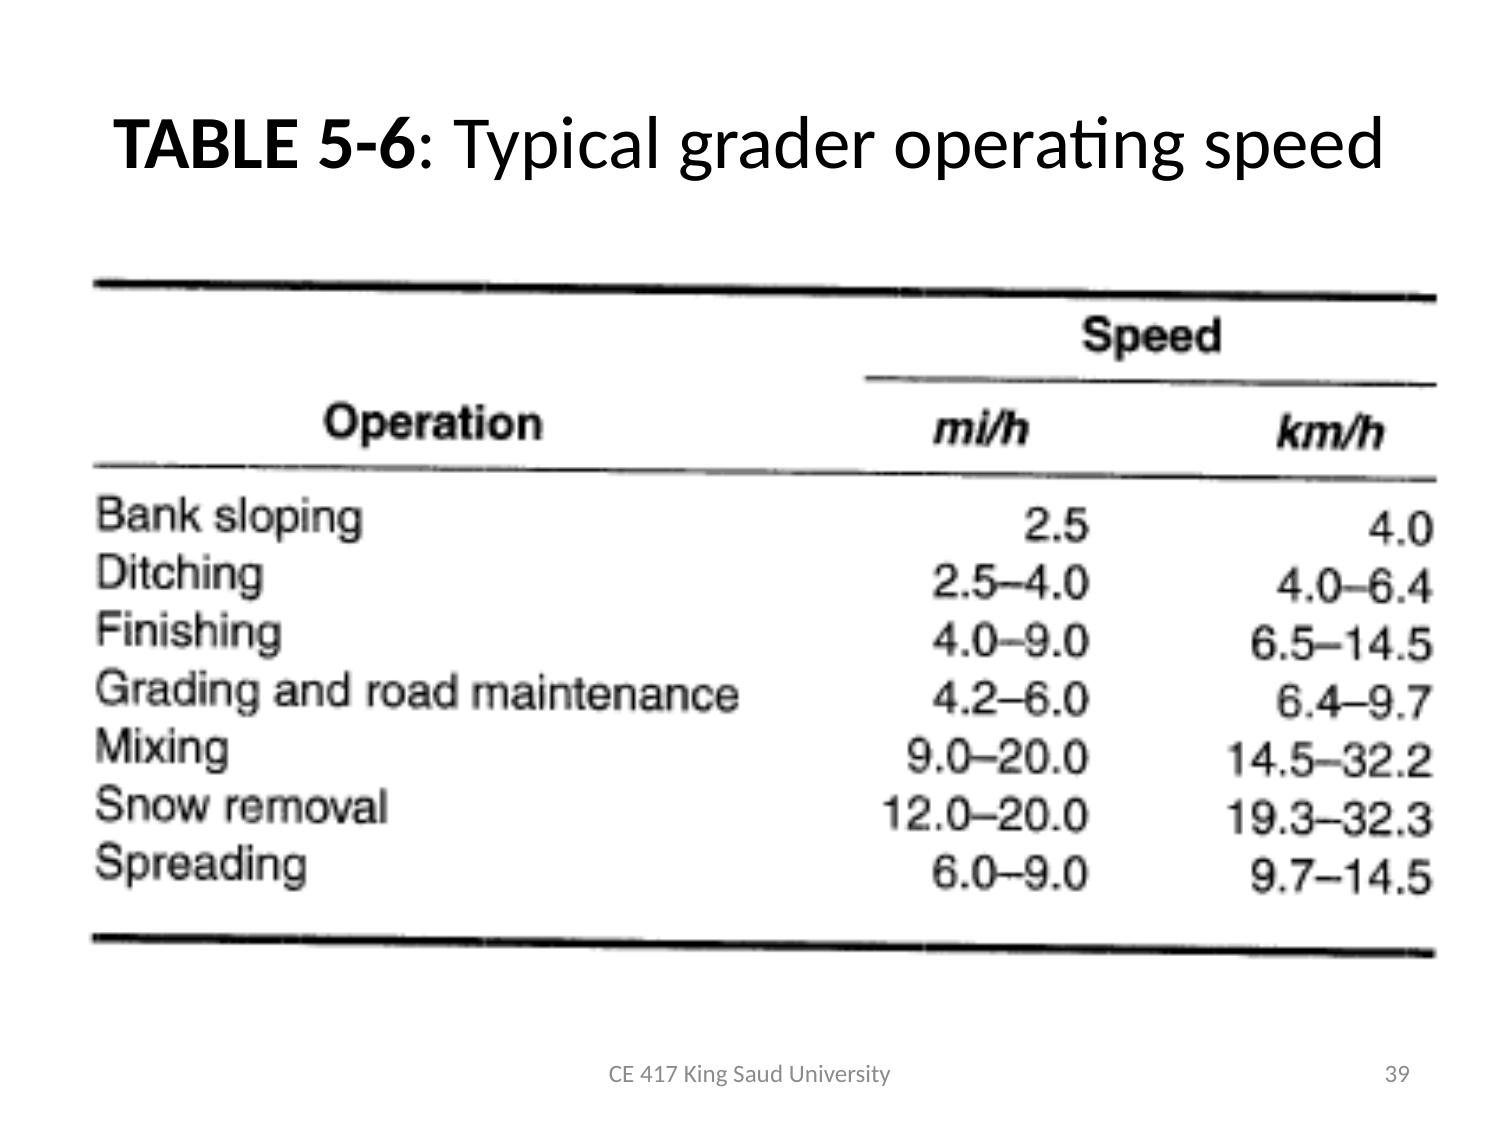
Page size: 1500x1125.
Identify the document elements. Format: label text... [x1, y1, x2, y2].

picture [87, 274, 1445, 963]
slide_number 39 [1074, 1042, 1425, 1103]
footer CE 417 King Saud University [512, 1042, 988, 1103]
title TABLE 5-6: Typical grader operating speed [75, 45, 1425, 233]
